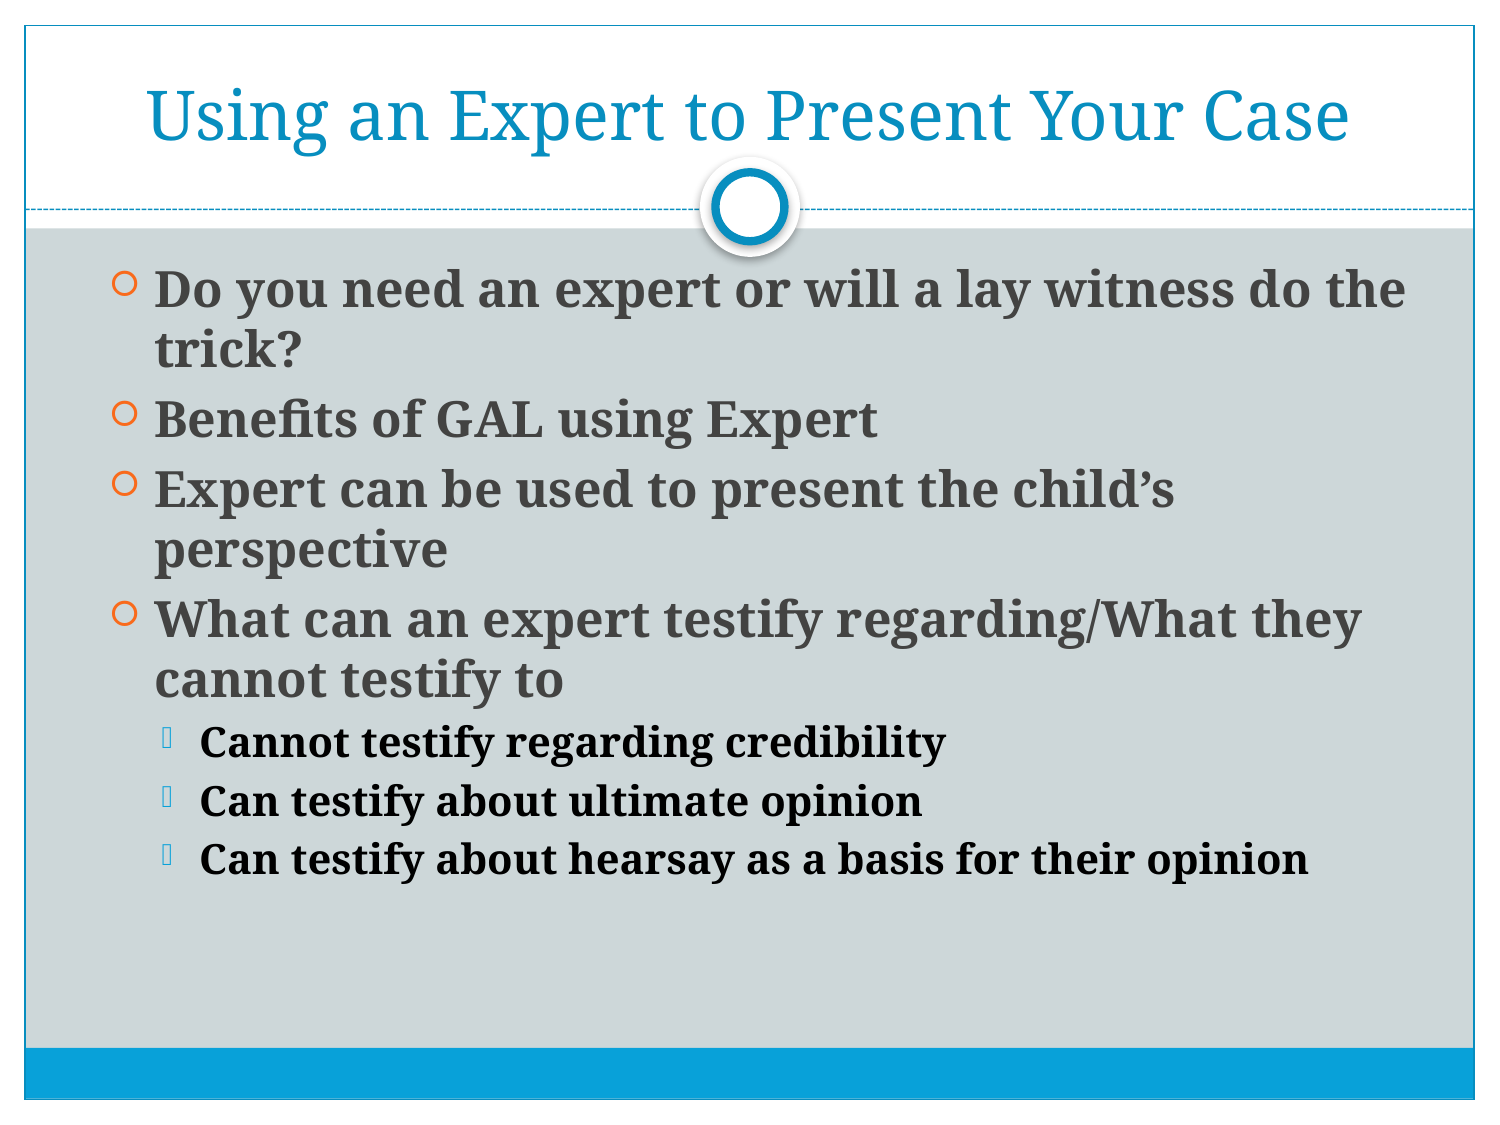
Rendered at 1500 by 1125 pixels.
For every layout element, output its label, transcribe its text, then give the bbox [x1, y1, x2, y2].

list Do you need an expert or will a lay witness do the trick? Benefits of GAL using Expert Expert can be used to present the child’s perspective What can an expert testify regarding/What they cannot testify to Cannot testify regarding credibility Can testify about ultimate opinion Can testify about hearsay as a basis for their opinion [49, 250, 1445, 1001]
title Using an Expert to Present Your Case [49, 37, 1450, 162]
